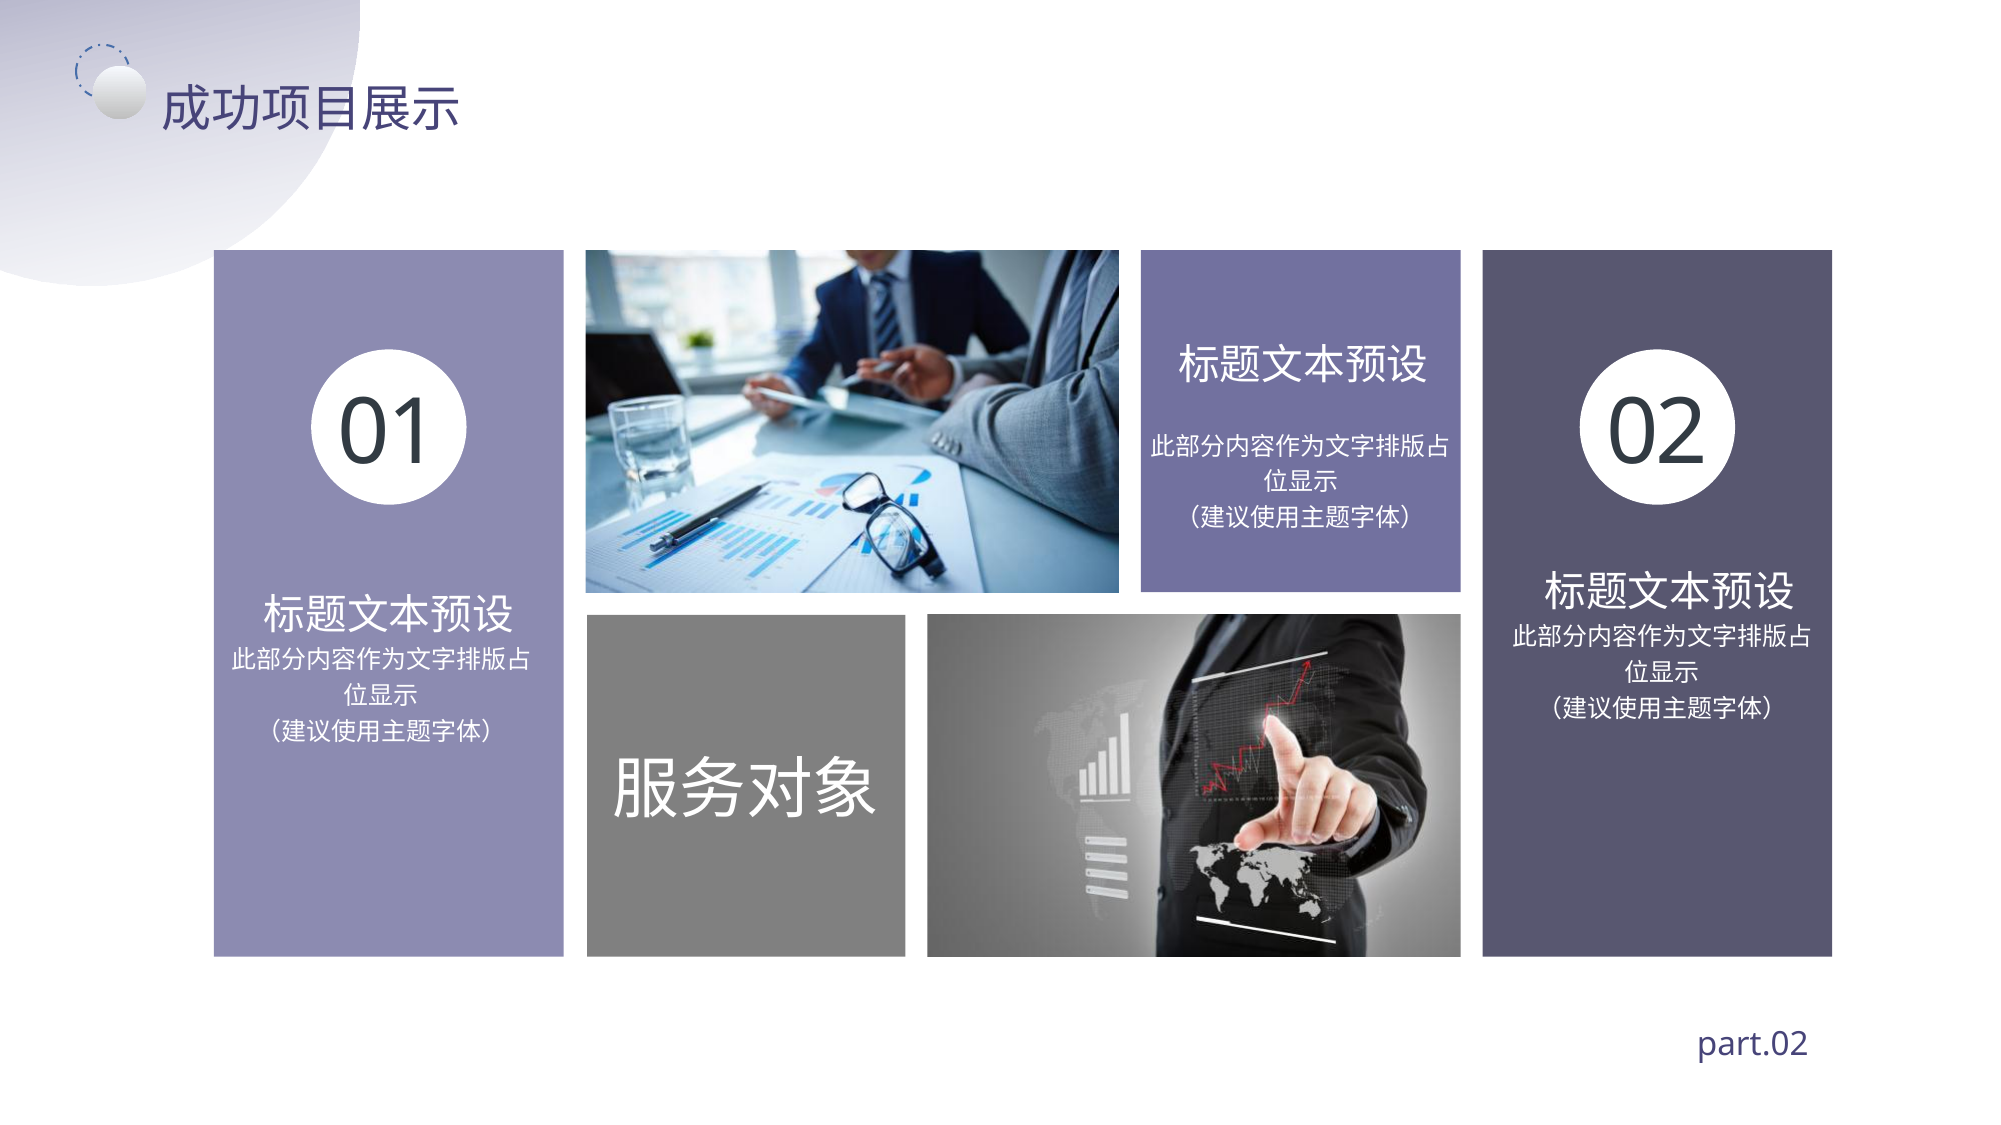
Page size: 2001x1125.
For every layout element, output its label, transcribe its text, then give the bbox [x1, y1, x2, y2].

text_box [1507, 545, 1833, 663]
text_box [1140, 318, 1466, 472]
text_box part.02 [1682, 994, 1916, 1070]
text_box [92, 64, 146, 120]
text_box [75, 43, 130, 97]
text_box [926, 614, 1462, 958]
text_box 成功项目展示 [146, 39, 625, 145]
text_box [0, 0, 361, 287]
text_box 01 [310, 348, 468, 506]
text_box 02 [1578, 348, 1737, 506]
text_box [1482, 249, 1833, 958]
text_box [1140, 249, 1462, 318]
text_box [585, 249, 1120, 593]
text_box [213, 249, 565, 958]
text_box [1140, 472, 1462, 593]
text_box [226, 568, 552, 686]
text_box 服务对象 [586, 614, 906, 958]
